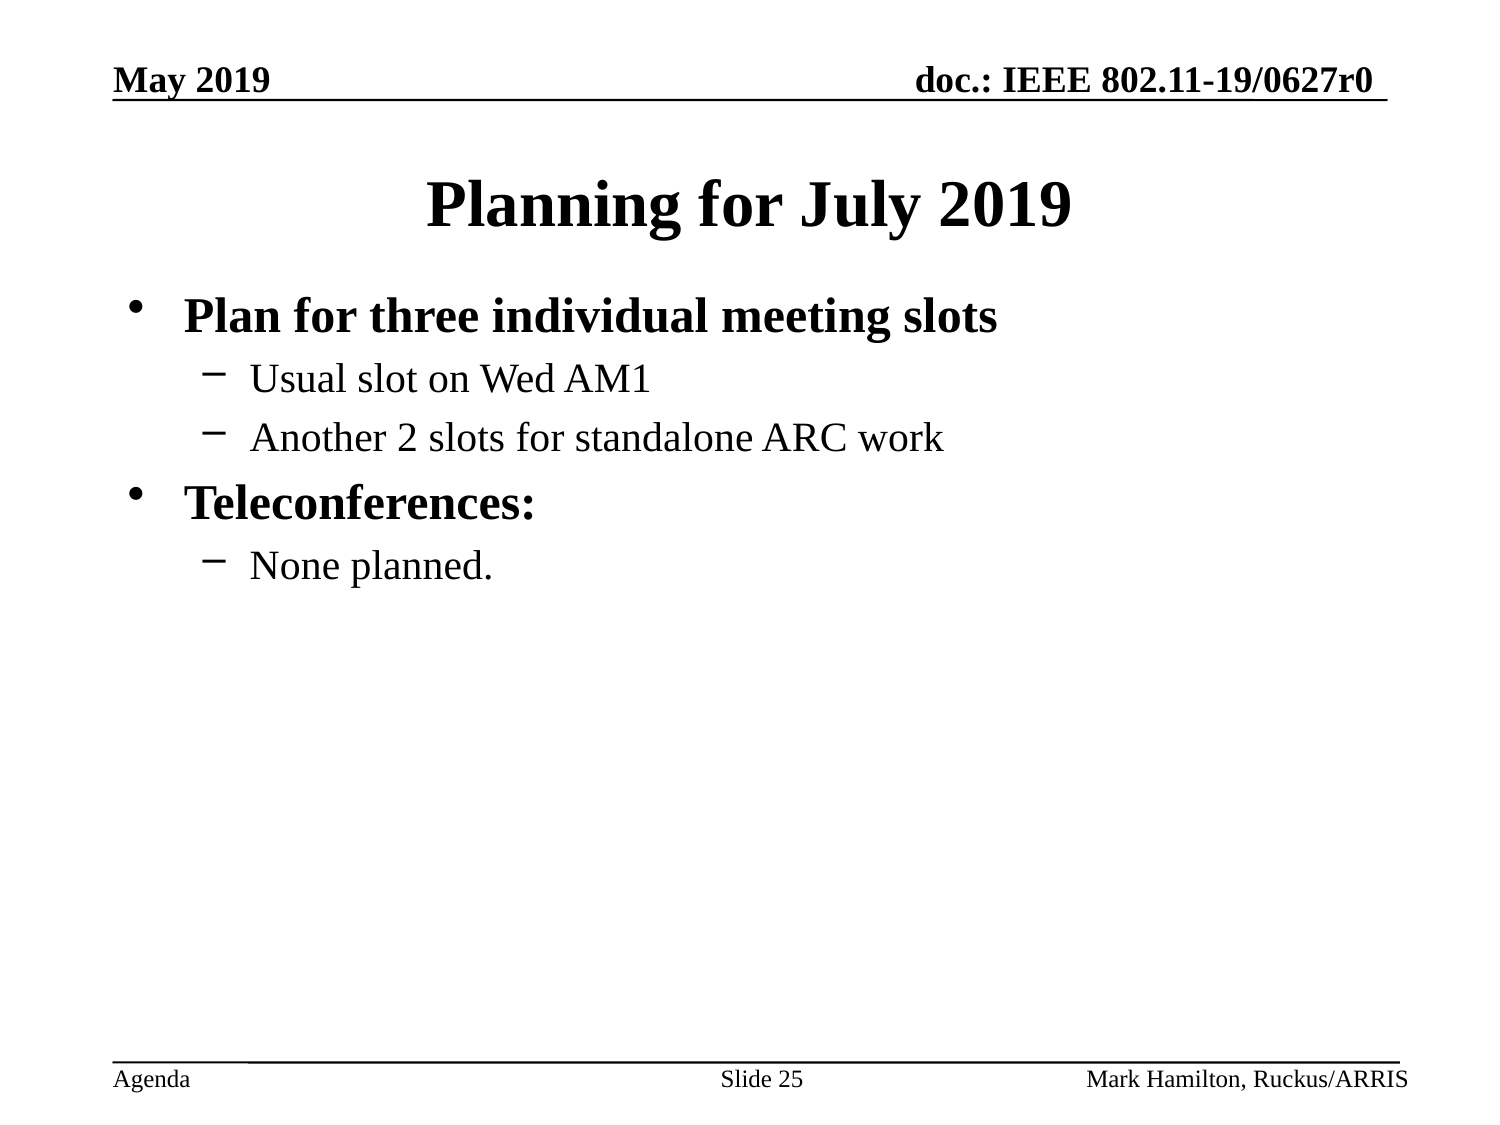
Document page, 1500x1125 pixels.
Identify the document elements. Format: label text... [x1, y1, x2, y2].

title Planning for July 2019 [112, 112, 1388, 275]
list Plan for three individual meeting slots Usual slot on Wed AM1 Another 2 slots for standalone ARC work Teleconferences: None planned. [112, 275, 1388, 950]
